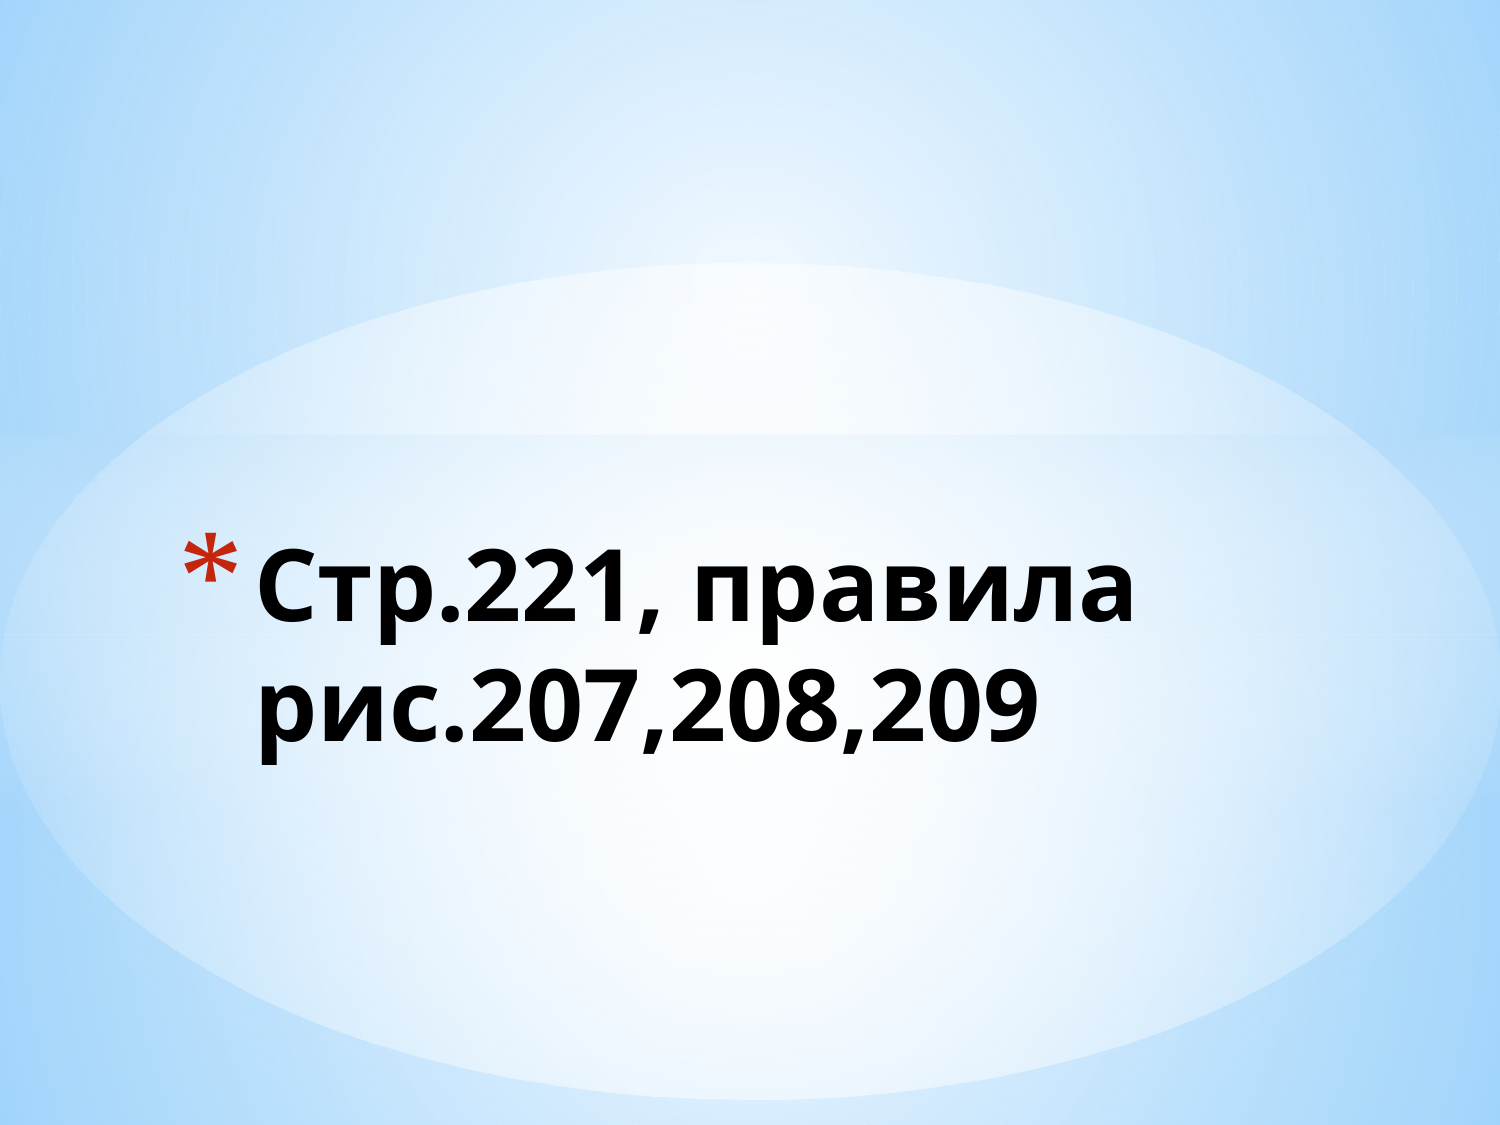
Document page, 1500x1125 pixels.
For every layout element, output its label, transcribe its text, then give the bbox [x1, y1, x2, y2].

title Стр.221, правила рис.207,208,209 [134, 513, 1312, 808]
